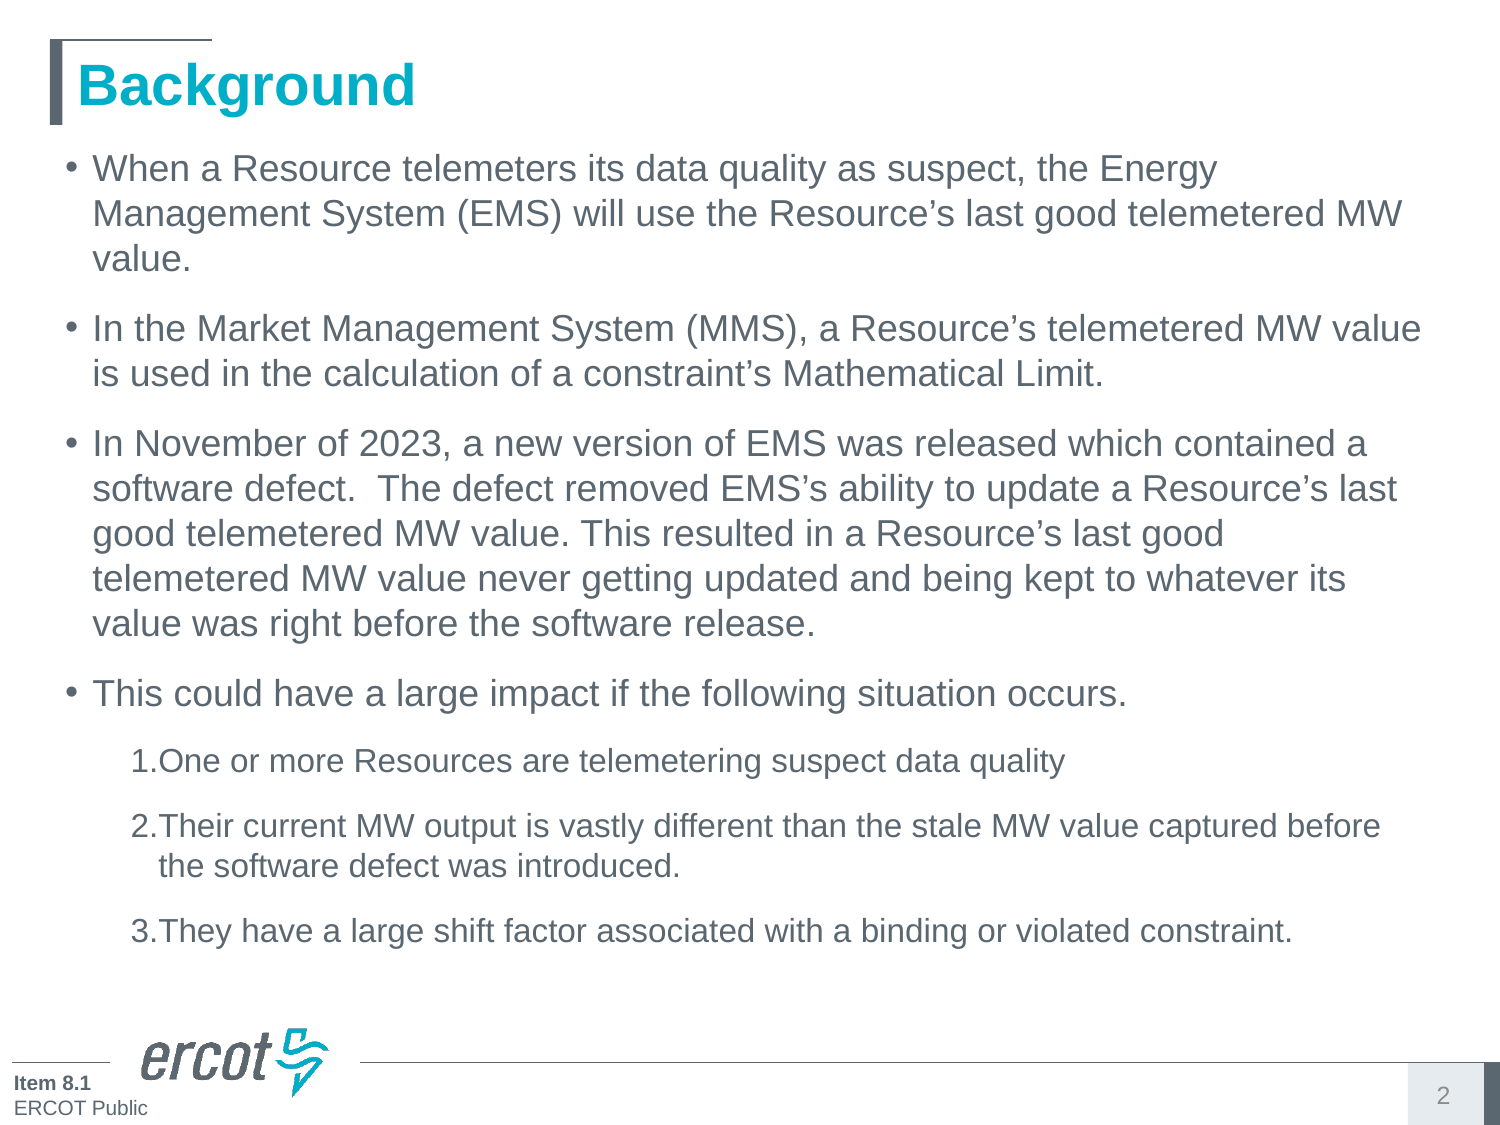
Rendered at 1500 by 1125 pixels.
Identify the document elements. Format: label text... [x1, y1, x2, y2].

picture [137, 1024, 332, 1100]
list When a Resource telemeters its data quality as suspect, the Energy Management System (EMS) will use the Resource’s last good telemetered MW value. In the Market Management System (MMS), a Resource’s telemetered MW value is used in the calculation of a constraint’s Mathematical Limit. In November of 2023, a new version of EMS was released which contained a software defect. The defect removed EMS’s ability to update a Resource’s last good telemetered MW value. This resulted in a Resource’s last good telemetered MW value never getting updated and being kept to whatever its value was right before the software release. This could have a large impact if the following situation occurs. One or more Resources are telemetering suspect data quality Their current MW output is vastly different than the stale MW value captured before the software defect was introduced. They have a large shift factor associated with a binding or violated constraint. [50, 136, 1438, 971]
slide_number 2 [1400, 1076, 1488, 1113]
title Background [62, 39, 1450, 125]
